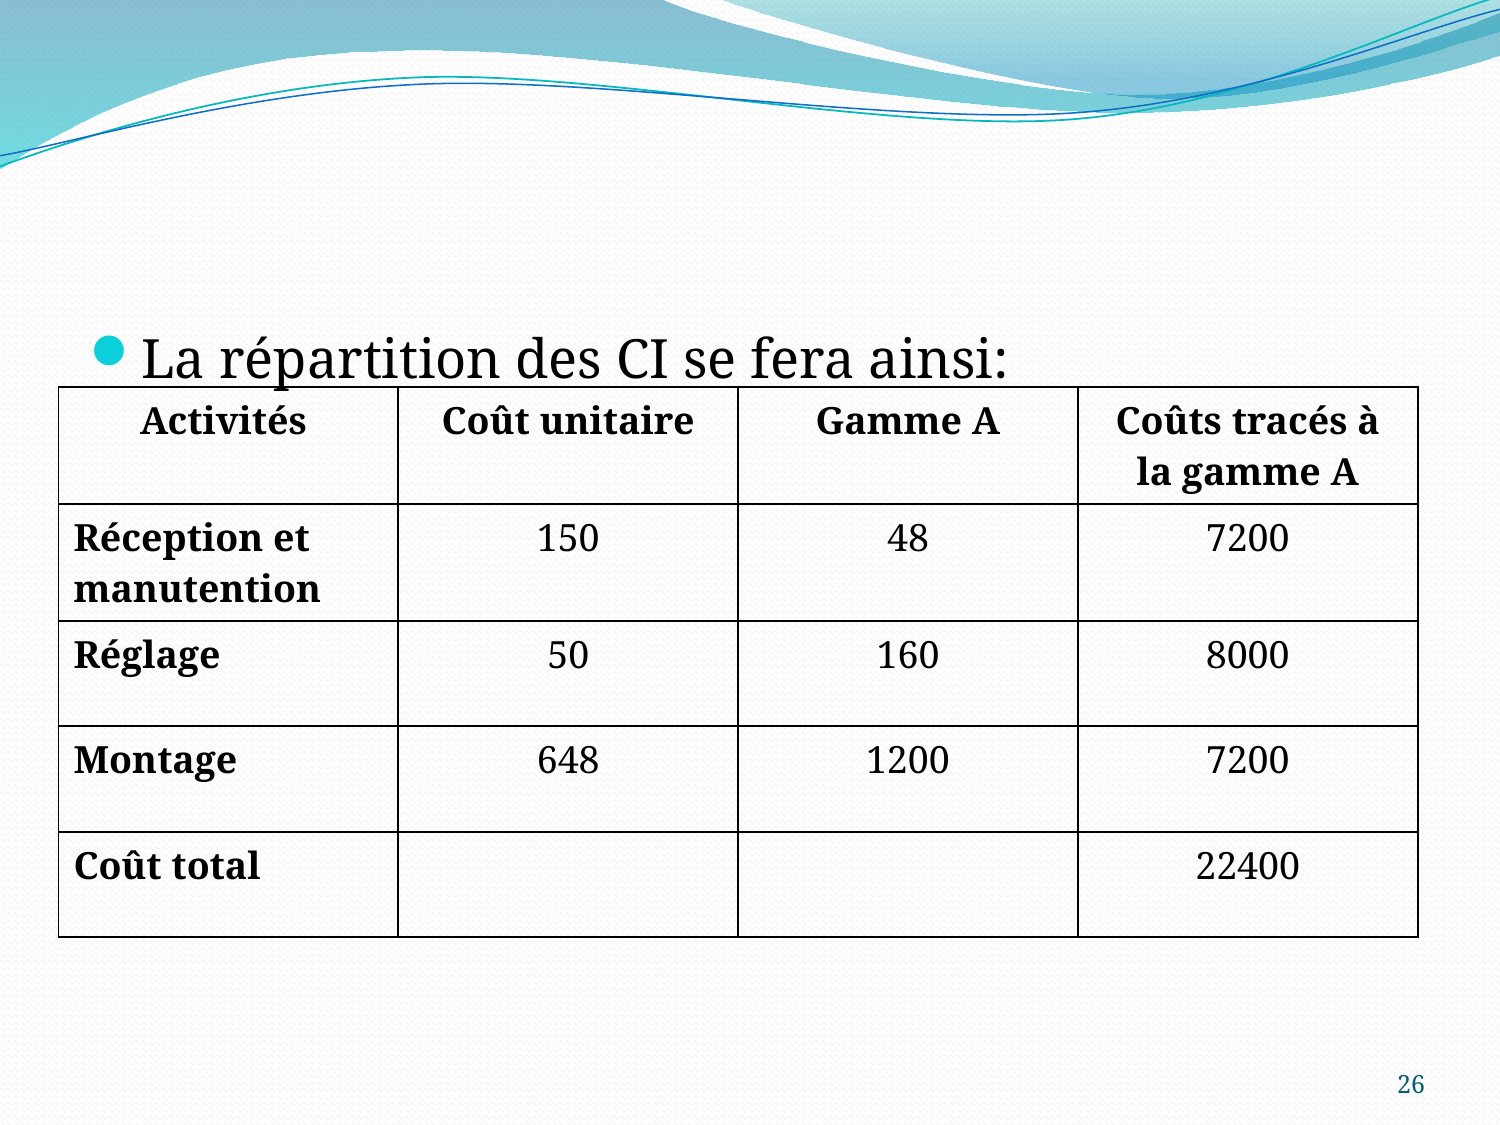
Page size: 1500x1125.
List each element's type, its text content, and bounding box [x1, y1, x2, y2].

table_cell 7200 [1079, 505, 1417, 620]
table_cell 22400 [1079, 833, 1417, 936]
table_header Coûts tracés à la gamme A [1079, 388, 1417, 503]
table_cell 150 [399, 505, 737, 620]
table_cell [739, 833, 1077, 936]
table_cell 50 [399, 622, 737, 725]
table_cell Montage [59, 727, 397, 831]
table_header Gamme A [739, 388, 1077, 503]
table_header Activités [59, 388, 397, 503]
table_cell 160 [739, 622, 1077, 725]
table_cell Coût total [59, 833, 397, 936]
table_cell 48 [739, 505, 1077, 620]
slide_number 26 [1299, 1042, 1425, 1103]
list La répartition des CI se fera ainsi: [75, 317, 1425, 1038]
table_header Coût unitaire [399, 388, 737, 503]
table_cell [399, 833, 737, 936]
table_cell Réception et manutention [59, 505, 397, 620]
table_cell 1200 [739, 727, 1077, 831]
table_cell Réglage [59, 622, 397, 725]
table_cell 648 [399, 727, 737, 831]
table_cell 7200 [1079, 727, 1417, 831]
table_cell 8000 [1079, 622, 1417, 725]
